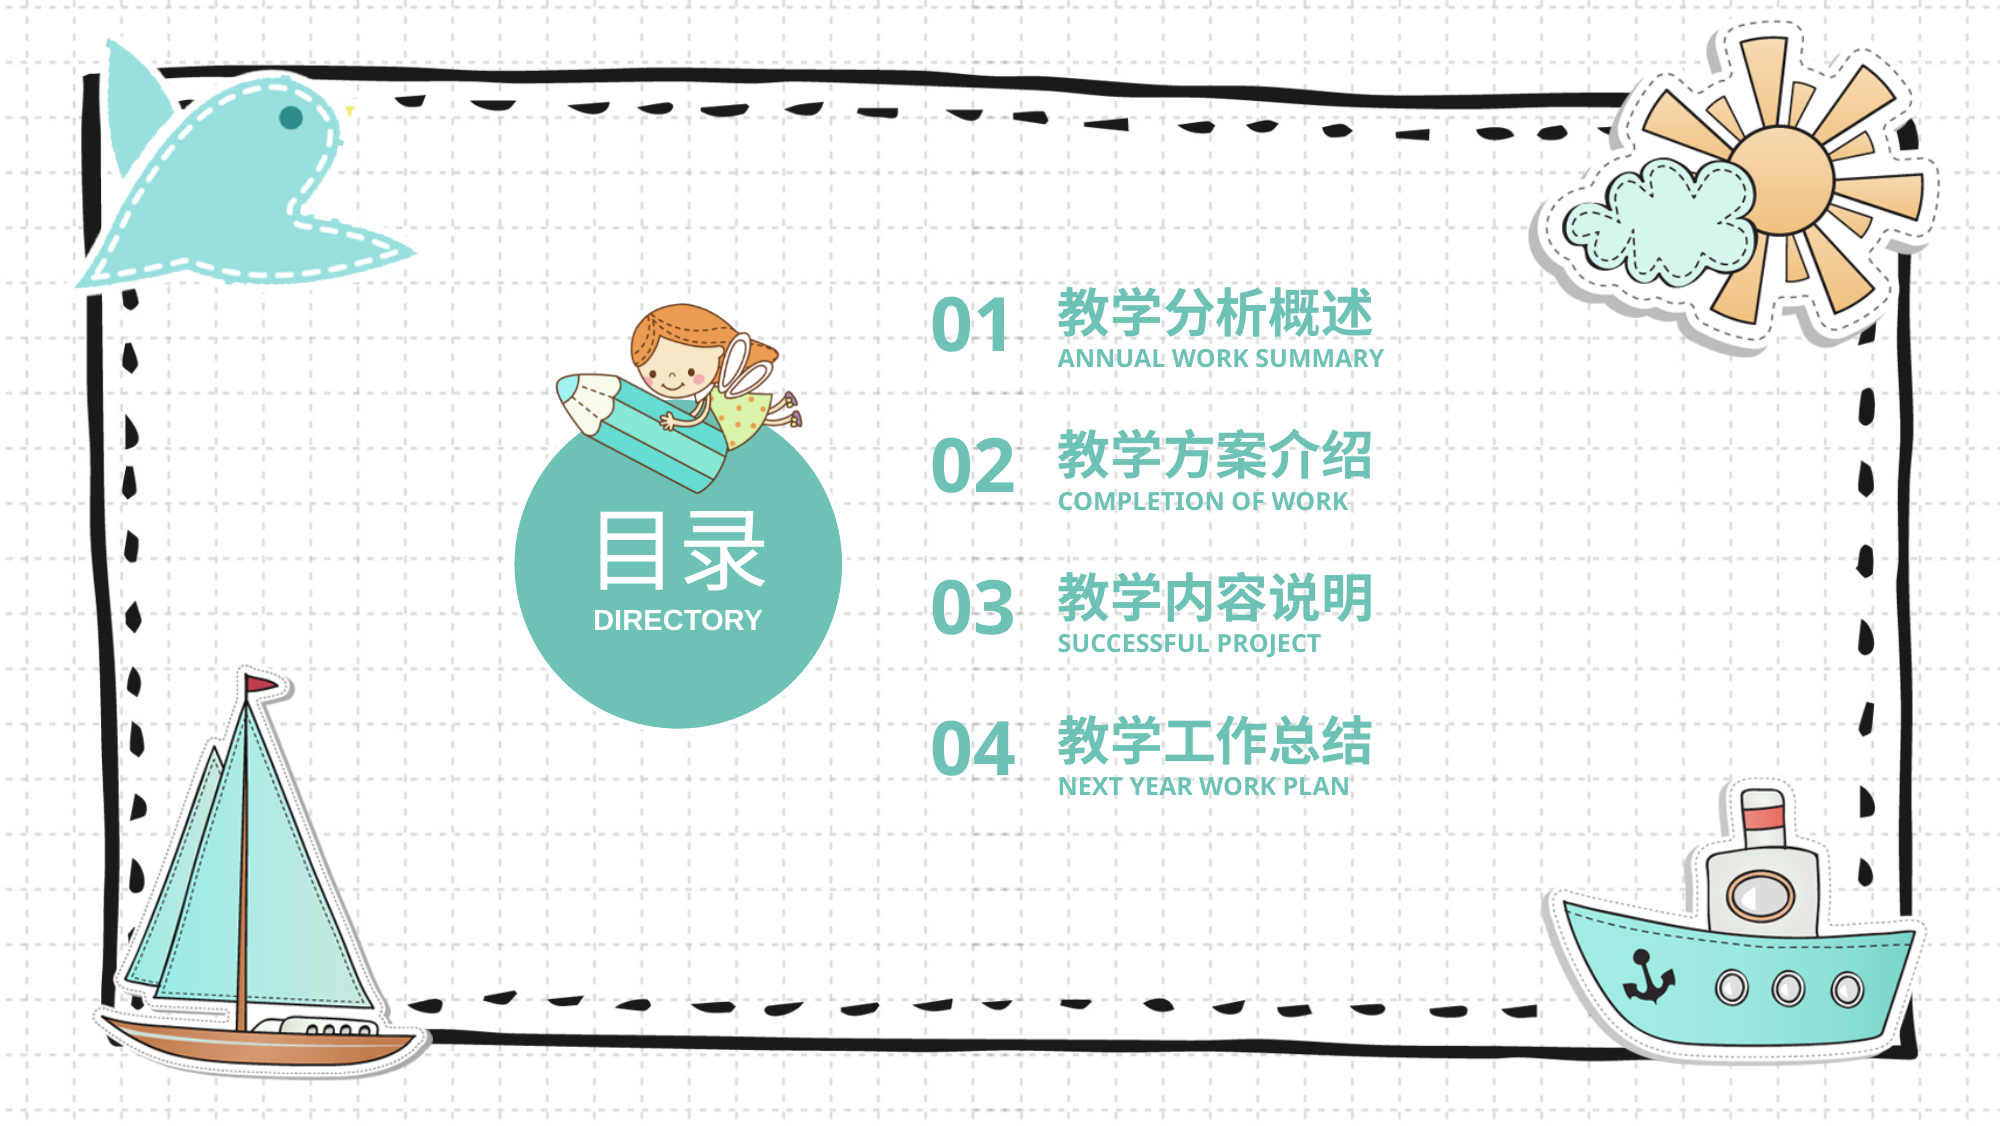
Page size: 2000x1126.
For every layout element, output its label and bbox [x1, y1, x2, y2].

text_box [906, 278, 1518, 801]
picture [0, 0, 2000, 1126]
